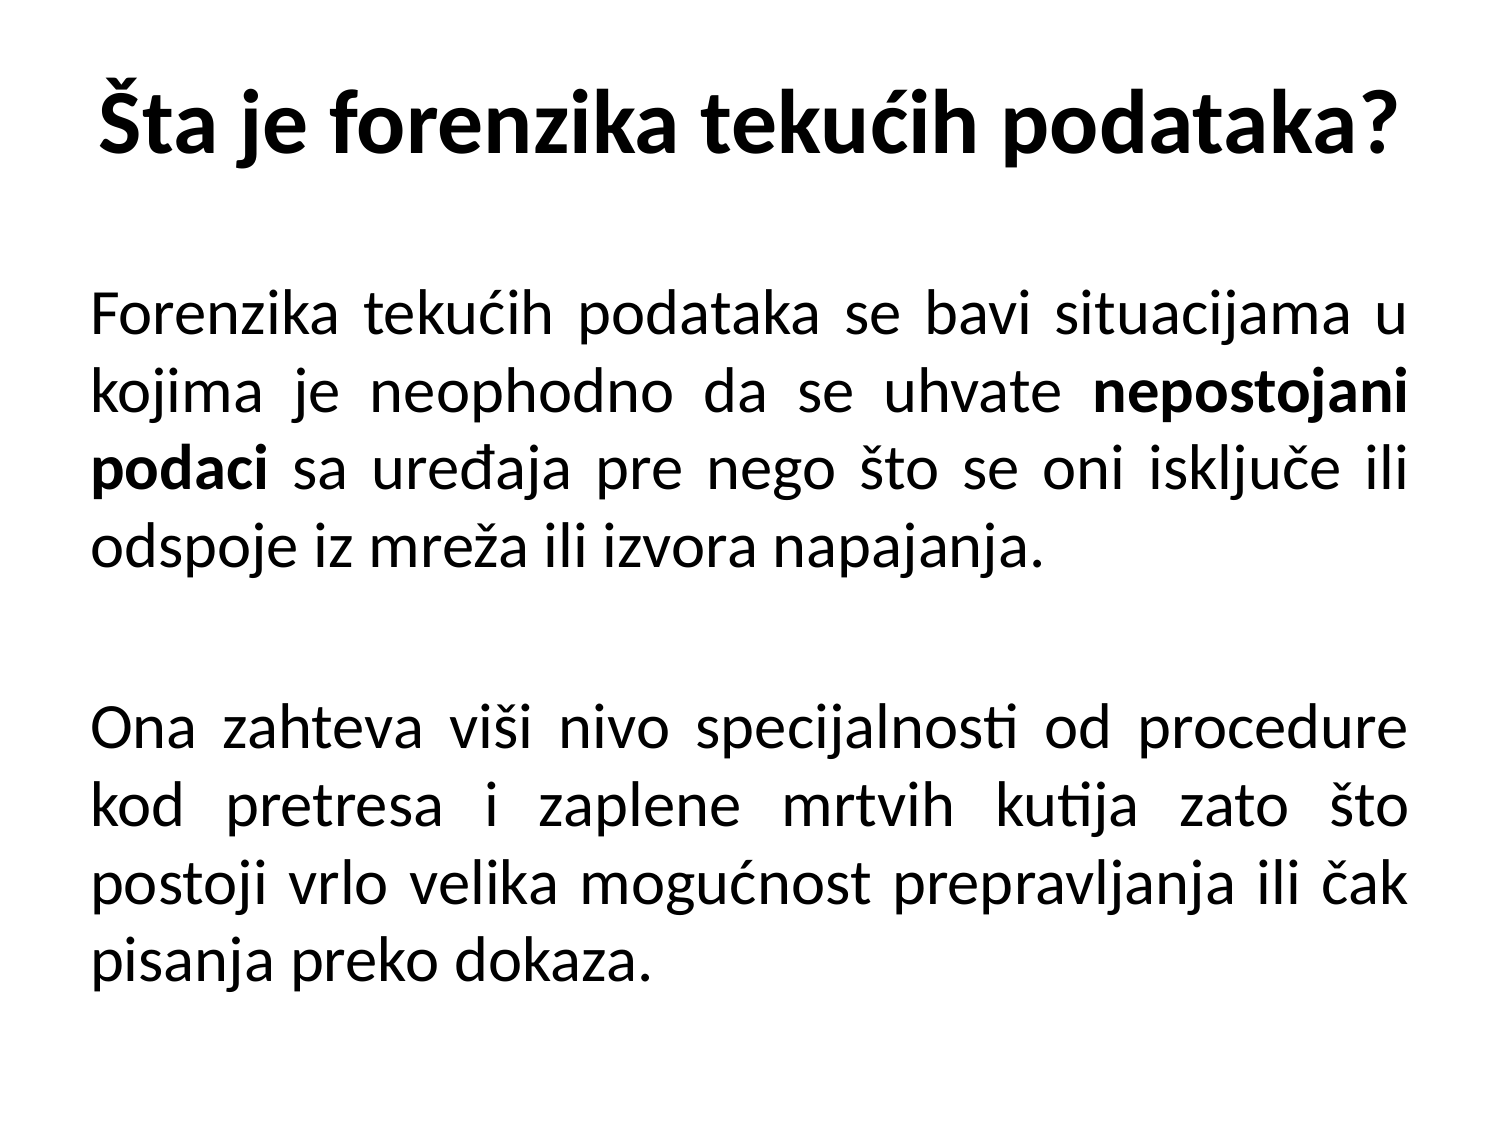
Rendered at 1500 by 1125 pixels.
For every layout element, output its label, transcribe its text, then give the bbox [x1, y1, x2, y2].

list Forenzika tekućih podataka se bavi situacijama u kojima je neophodno da se uhvate nepostojani podaci sa uređaja pre nego što se oni isključe ili odspoje iz mreža ili izvora napajanja. Ona zahteva viši nivo specijalnosti od procedure kod pretresa i zaplene mrtvih kutija zato što postoji vrlo velika mogućnost prepravljanja ili čak pisanja preko dokaza. [74, 262, 1426, 1006]
title Šta je forenzika tekućih podataka? [74, 44, 1426, 189]
